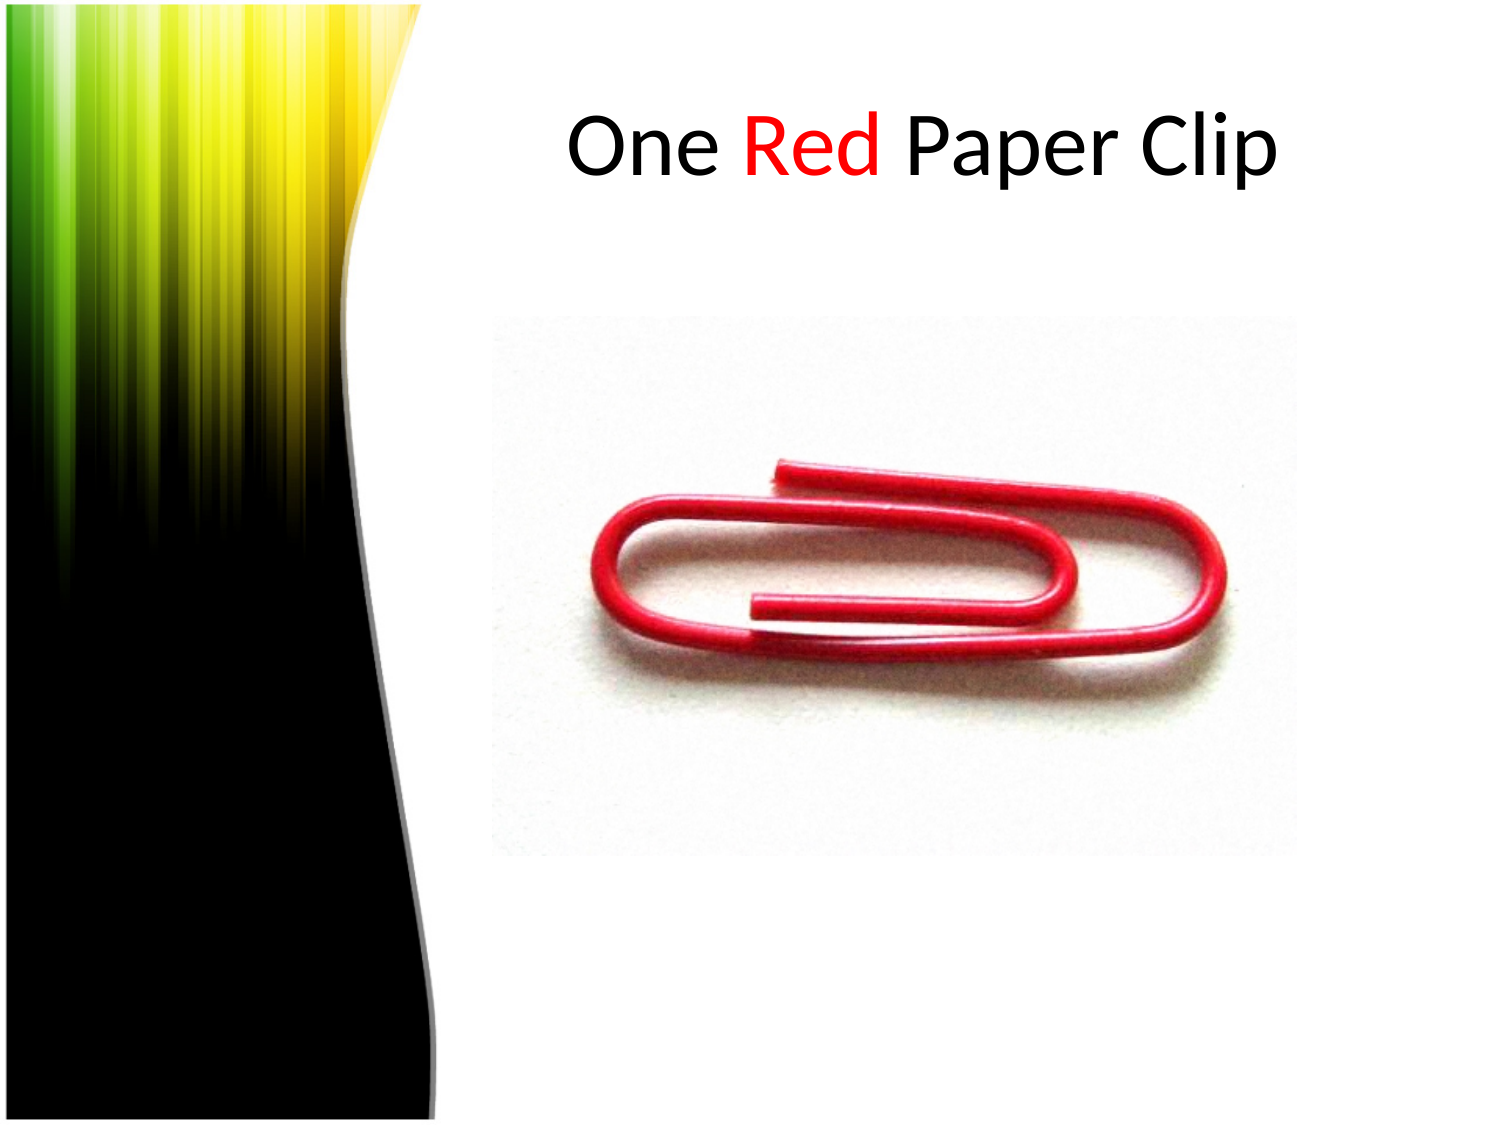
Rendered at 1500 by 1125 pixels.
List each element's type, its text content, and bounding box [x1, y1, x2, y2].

title One Red Paper Clip [421, 44, 1426, 233]
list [491, 316, 1297, 856]
picture [0, 0, 1500, 1125]
